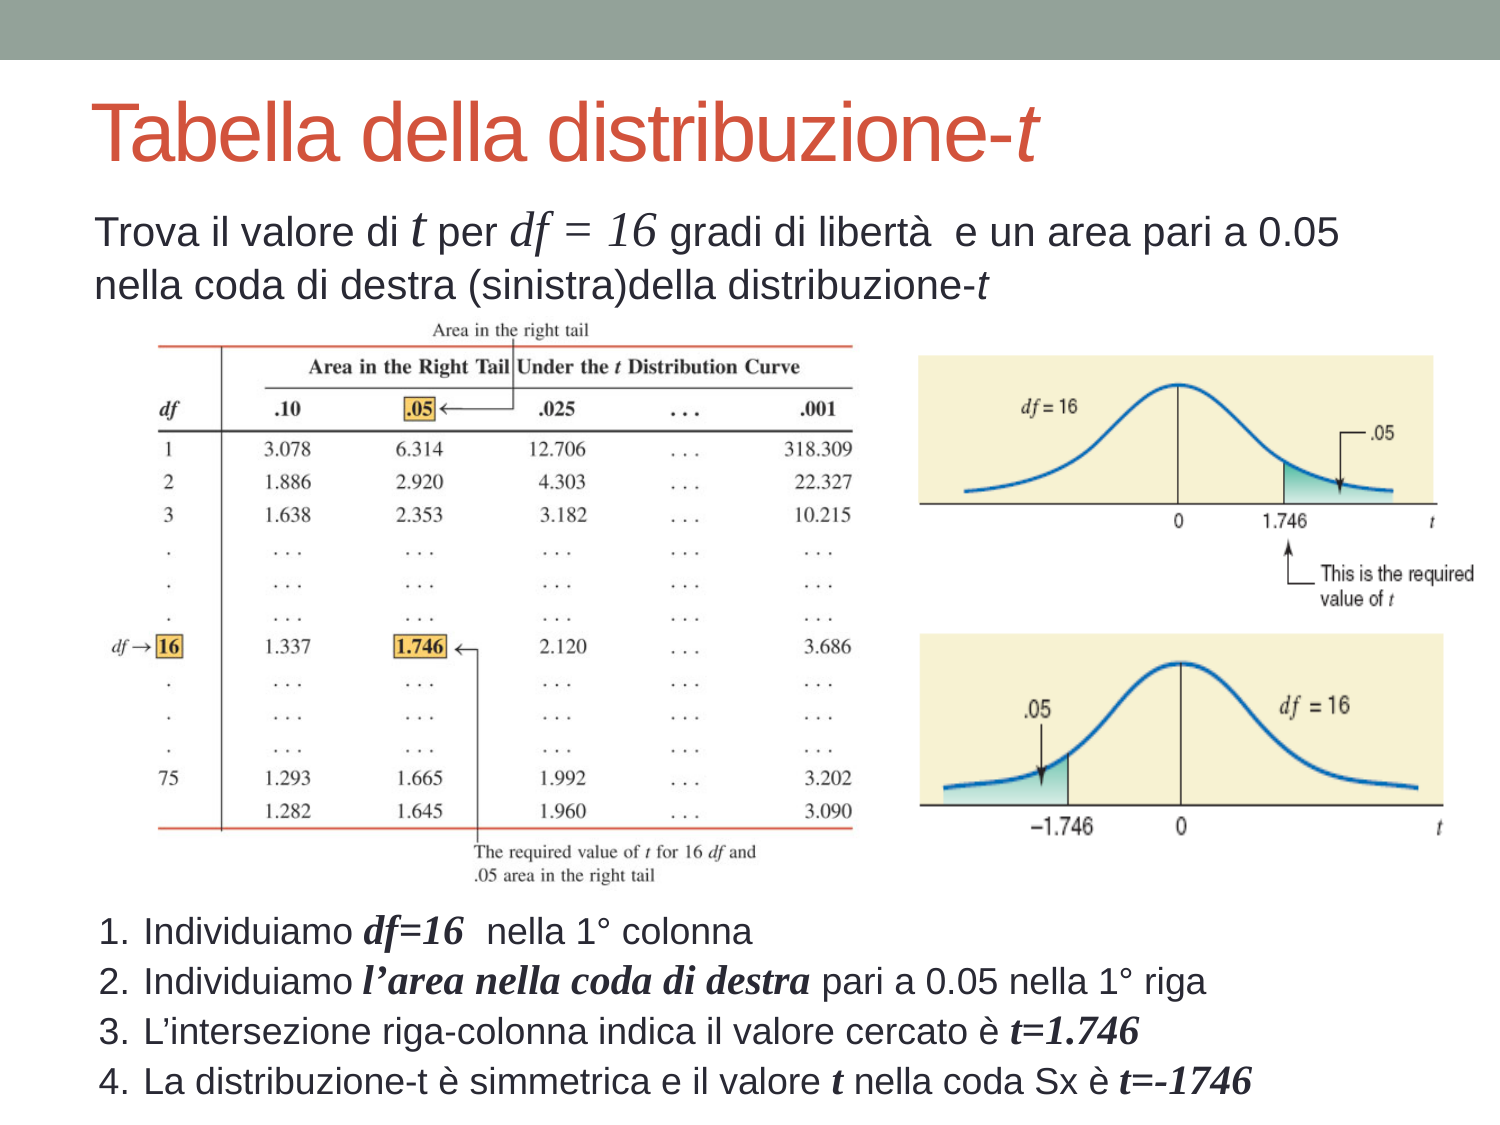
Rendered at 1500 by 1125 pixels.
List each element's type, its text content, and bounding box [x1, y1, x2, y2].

text_box Individuiamo df=16 nella 1° colonna Individuiamo l’area nella coda di destra pari a 0.05 nella 1° riga L’intersezione riga-colonna indica il valore cercato è t=1.746 La distribuzione-t è simmetrica e il valore t nella coda Sx è t=-1746 [84, 895, 1426, 1111]
picture [917, 354, 1480, 619]
title Tabella della distribuzione-t [75, 47, 1425, 210]
text_box Trova il valore di t per df = 16 gradi di libertà e un area pari a 0.05 nella coda di destra (sinistra)della distribuzione-t [79, 180, 1447, 342]
picture [917, 628, 1450, 850]
picture [104, 316, 873, 891]
